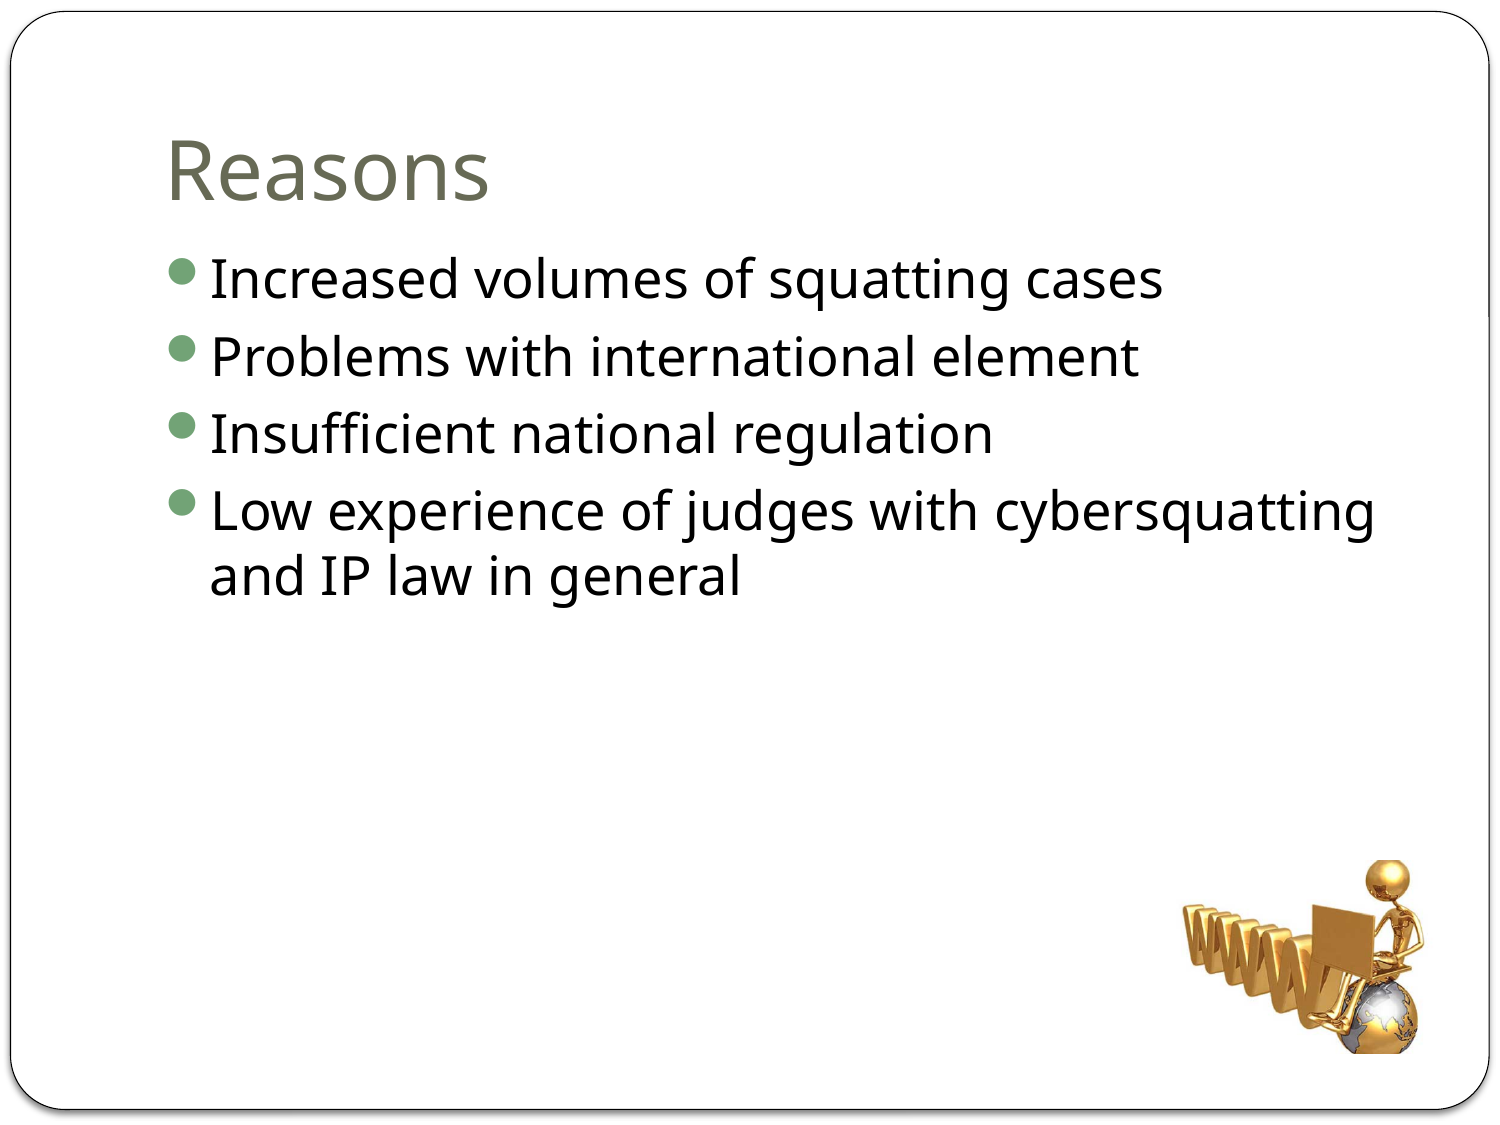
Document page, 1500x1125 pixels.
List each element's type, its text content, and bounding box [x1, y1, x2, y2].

list Increased volumes of squatting cases Problems with international element Insufficient national regulation Low experience of judges with cybersquatting and IP law in general [150, 237, 1425, 988]
title Reasons [150, 45, 1425, 233]
picture [1171, 860, 1442, 1054]
